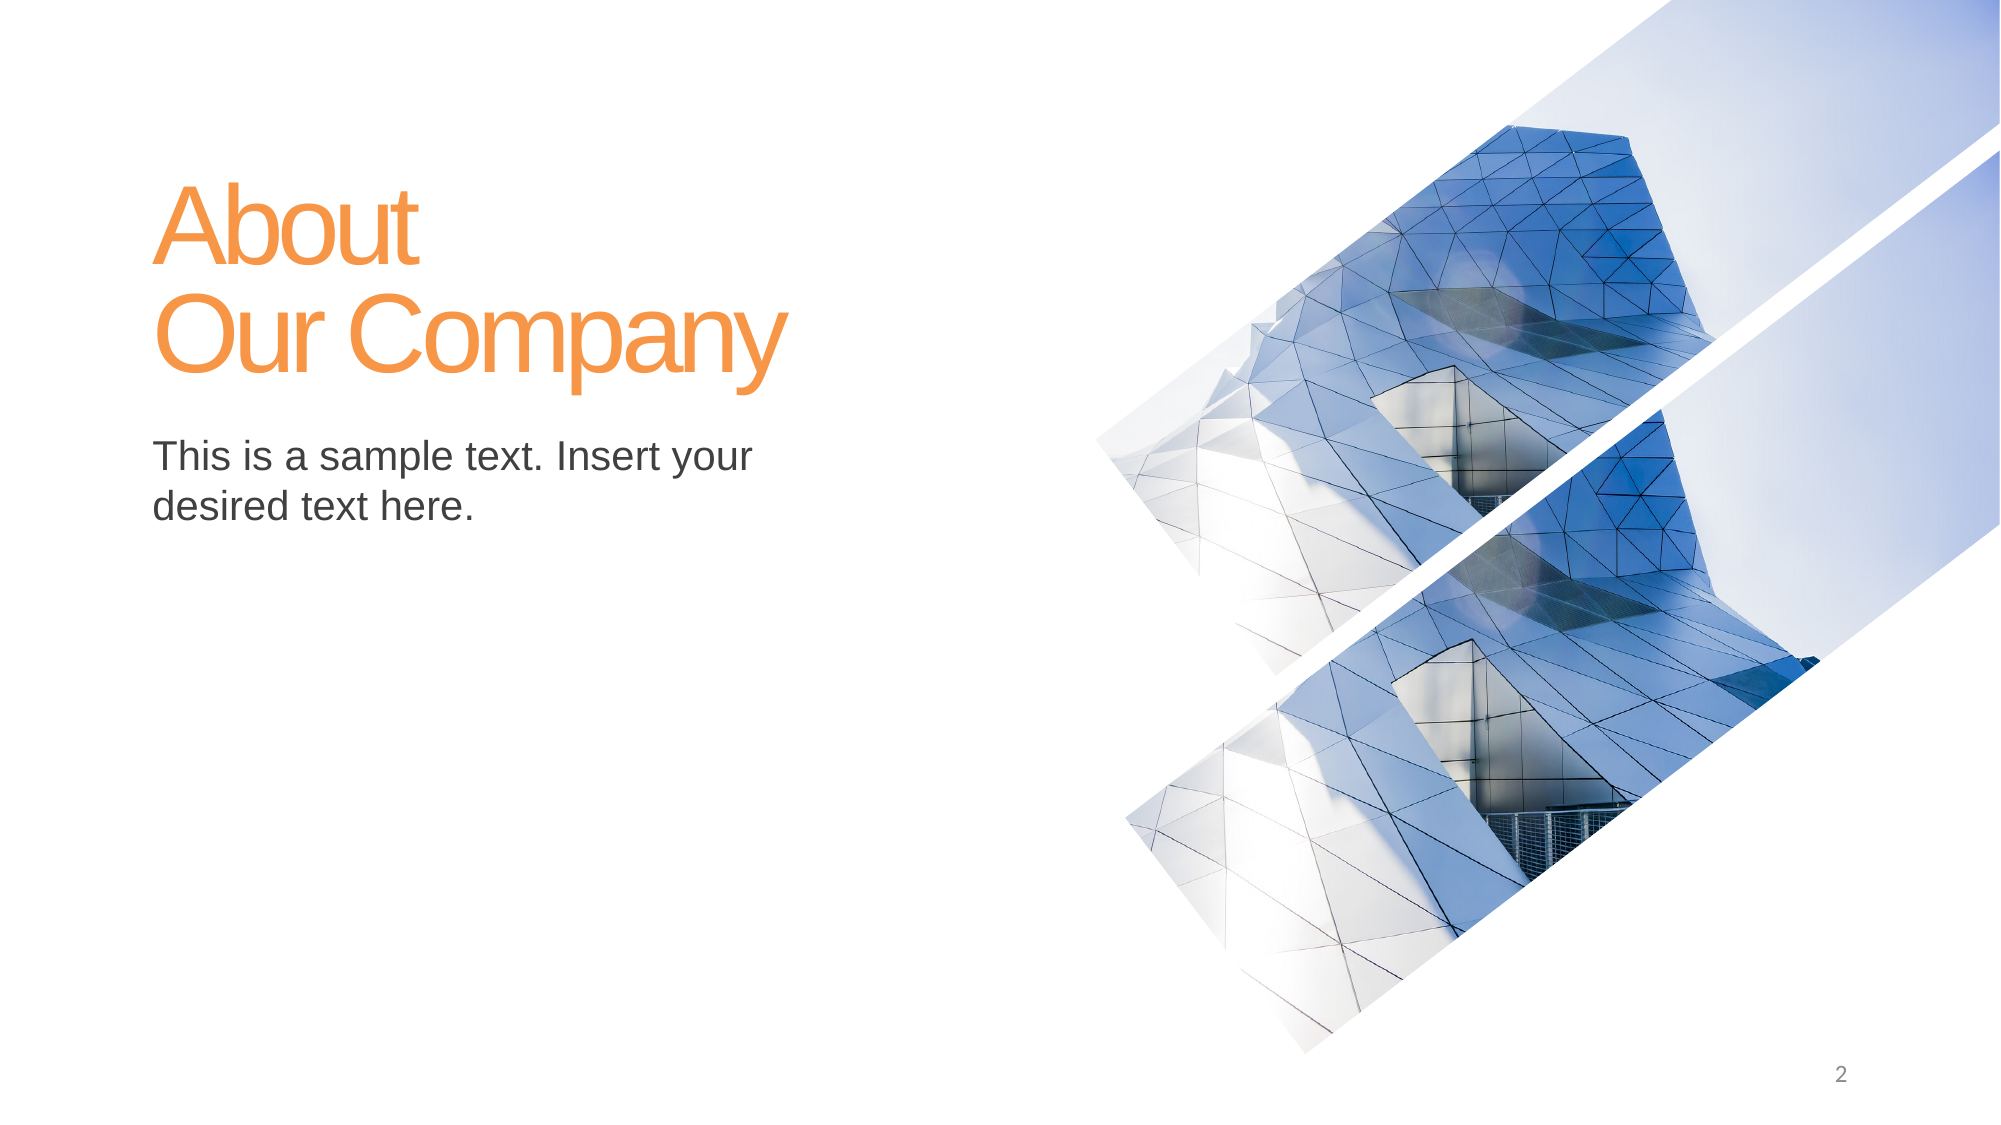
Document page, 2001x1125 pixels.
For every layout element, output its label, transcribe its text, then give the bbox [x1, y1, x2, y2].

text_box This is a sample text. Insert your desired text here. [137, 421, 870, 537]
text_box About Our Company [137, 170, 870, 402]
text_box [1095, 0, 2000, 1055]
slide_number 2 [1412, 1055, 1863, 1103]
